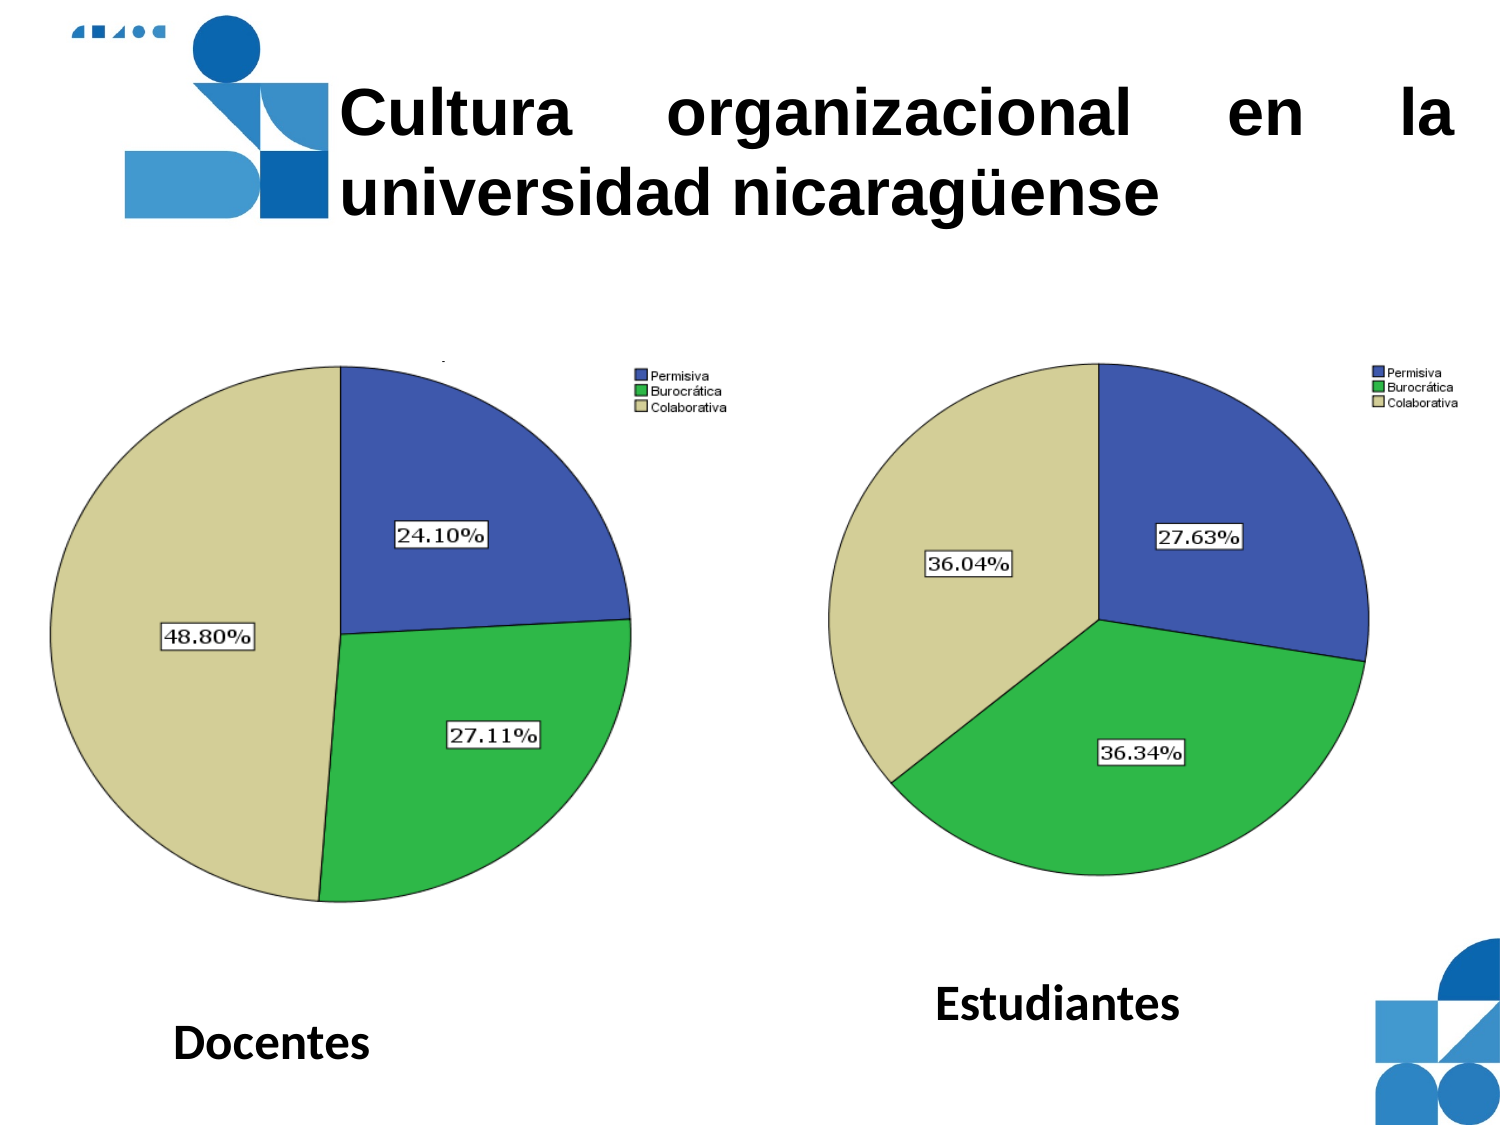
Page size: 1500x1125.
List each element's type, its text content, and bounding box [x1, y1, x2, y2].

title Cultura organizacional en la universidad nicaragüense [324, 61, 1471, 232]
text_box Estudiantes [920, 962, 1372, 1039]
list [41, 361, 751, 910]
text_box Docentes [158, 1000, 610, 1077]
picture [0, 0, 1500, 1125]
